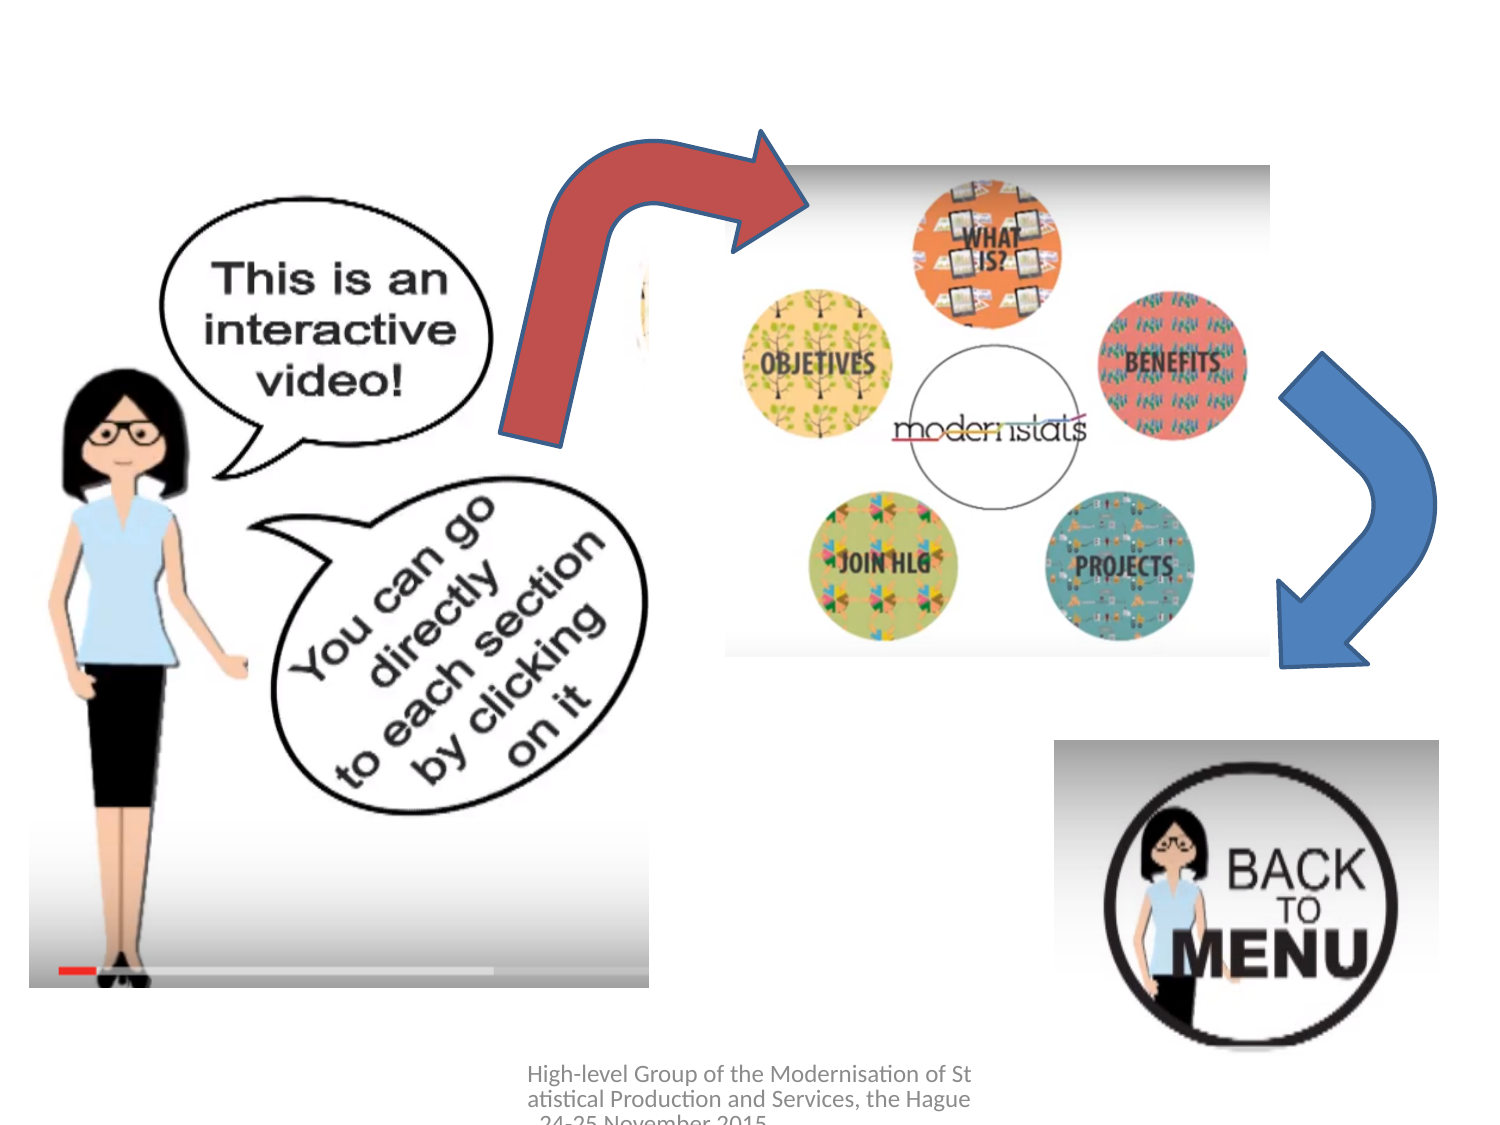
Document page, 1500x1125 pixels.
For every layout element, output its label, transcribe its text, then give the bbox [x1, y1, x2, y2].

picture [1054, 739, 1440, 1083]
footer High-level Group of the Modernisation of Statistical Production and Services, the Hague, 24-25 November 2015 [512, 1042, 988, 1103]
picture [725, 165, 1270, 658]
picture [29, 136, 649, 988]
text_box [650, 128, 784, 220]
text_box [1276, 350, 1438, 670]
